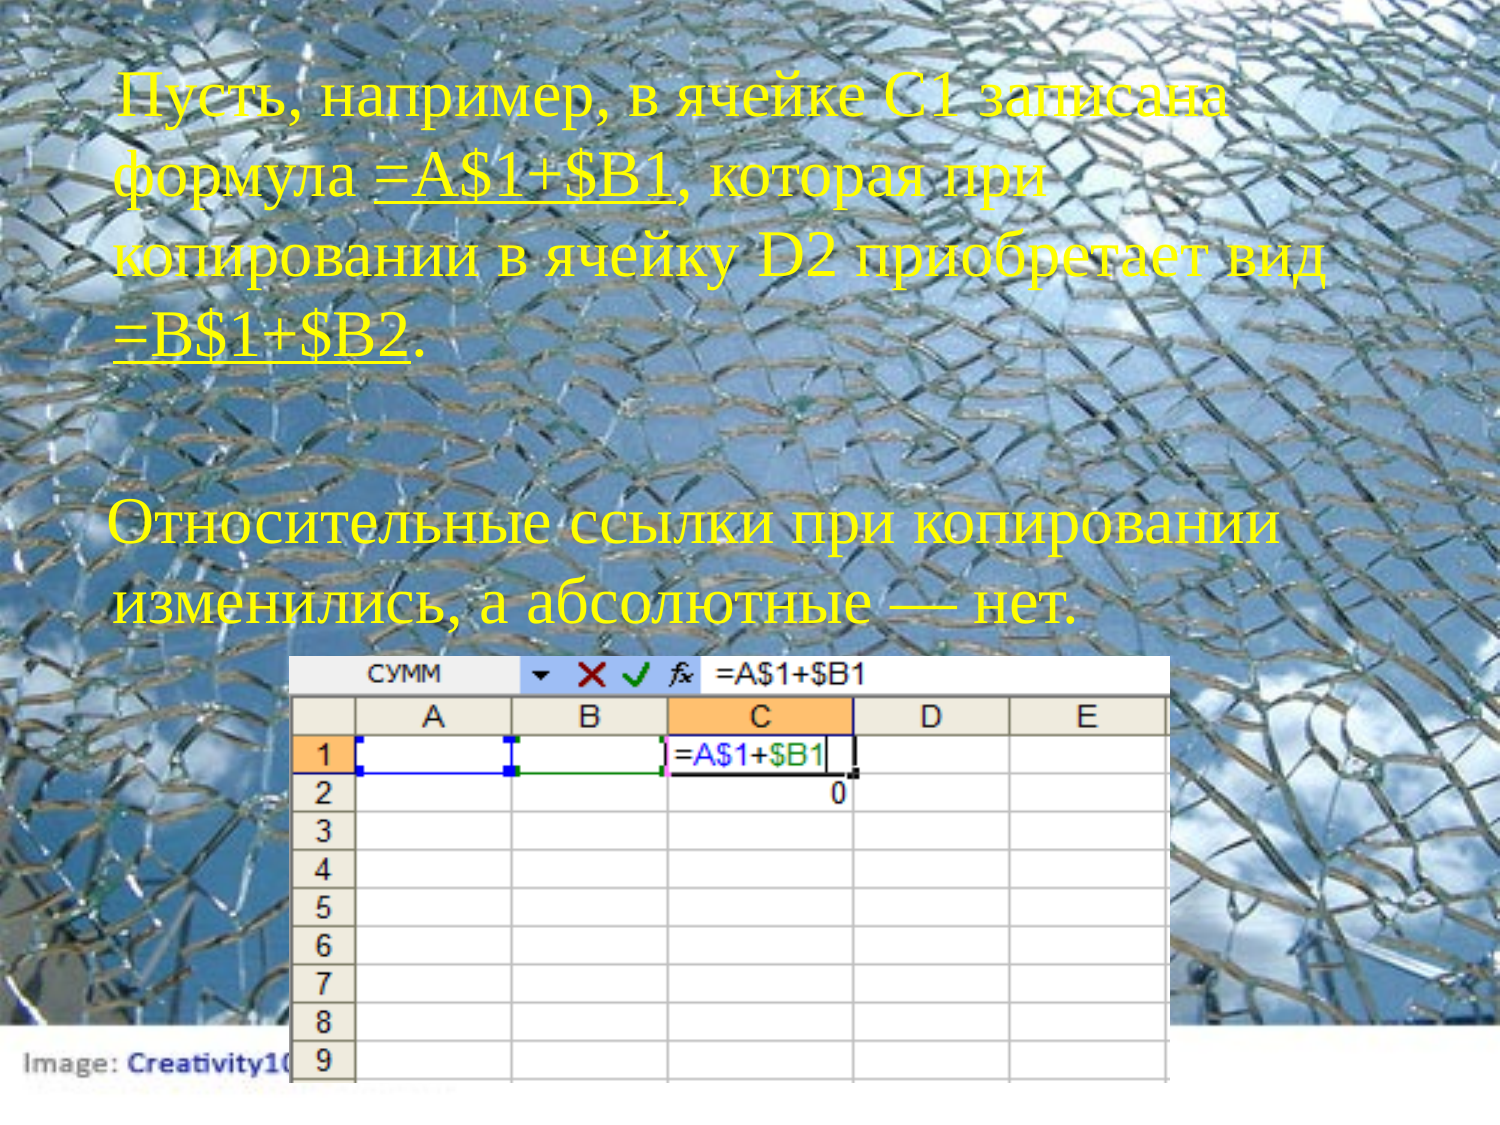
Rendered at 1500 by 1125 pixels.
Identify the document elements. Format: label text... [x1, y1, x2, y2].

list Пусть, например, в ячейке С1 записана формула =А$1+$В1, которая при копировании в ячейку D2 приобретает вид =В$1+$В2. Относительные ссылки при копировании изменились, а абсолютные — нет. [40, 42, 1392, 786]
picture [0, 0, 1500, 1125]
